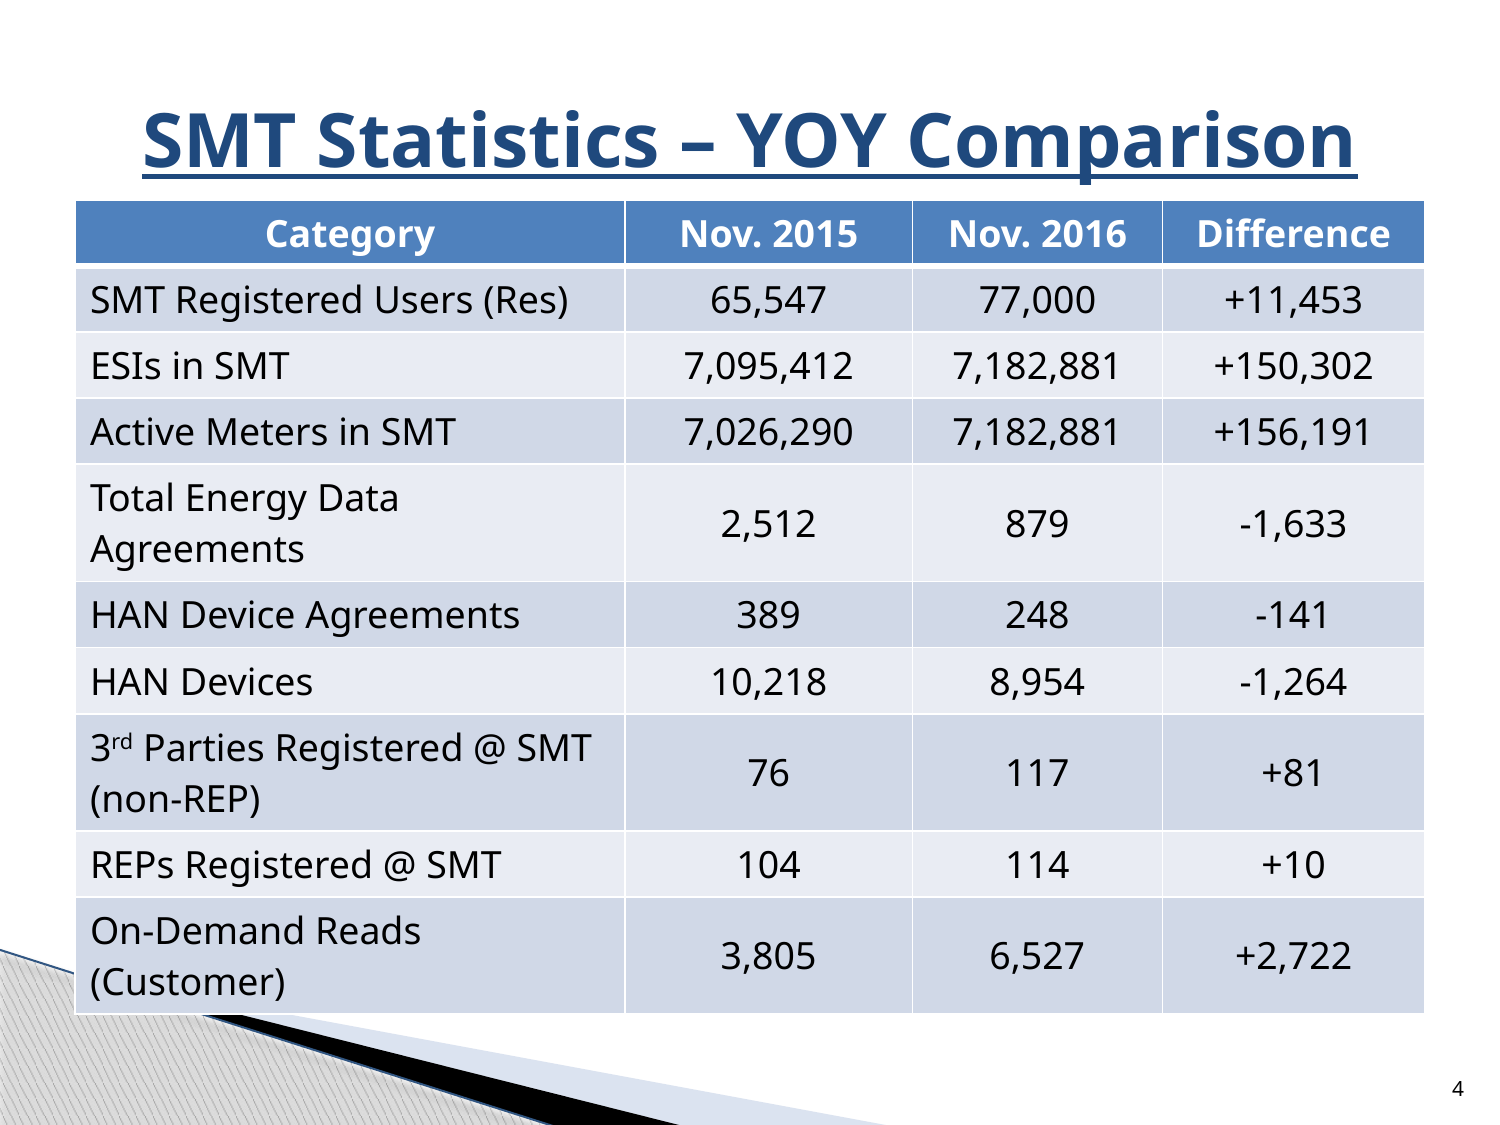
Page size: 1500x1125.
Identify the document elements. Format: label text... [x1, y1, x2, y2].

table_cell 6,527 [913, 898, 1162, 1013]
table_header Category [76, 233, 624, 263]
table_cell On-Demand Reads (Customer) [76, 898, 624, 1013]
table_cell 7,095,412 [626, 333, 912, 397]
table_cell 8,954 [913, 648, 1162, 713]
table_cell Active Meters in SMT [76, 399, 624, 463]
table_cell -141 [1163, 582, 1424, 647]
slide_number 4 [1418, 1051, 1479, 1112]
table_cell 248 [913, 582, 1162, 647]
table_cell 65,547 [626, 269, 912, 331]
table_cell -1,264 [1163, 648, 1424, 713]
table_cell -1,633 [1163, 465, 1424, 581]
table_cell 104 [626, 832, 912, 896]
table_cell HAN Devices [76, 648, 624, 713]
table_cell +150,302 [1163, 333, 1424, 397]
table_header Nov. 2016 [913, 233, 1162, 263]
table_cell SMT Registered Users (Res) [76, 269, 624, 331]
table_cell REPs Registered @ SMT [76, 832, 624, 896]
table_cell +156,191 [1163, 399, 1424, 463]
table_cell +11,453 [1163, 269, 1424, 331]
title SMT Statistics – YOY Comparison [75, 45, 1425, 233]
table_cell 2,512 [626, 465, 912, 581]
table_cell 3,805 [626, 898, 912, 1013]
table_cell 3rd Parties Registered @ SMT (non-REP) [76, 715, 624, 830]
table_cell 114 [913, 832, 1162, 896]
table_cell 76 [626, 715, 912, 830]
table_cell 7,026,290 [626, 399, 912, 463]
table_cell 10,218 [626, 648, 912, 713]
table_cell +81 [1163, 715, 1424, 830]
table_cell ESIs in SMT [76, 333, 624, 397]
table_header Difference [1163, 233, 1424, 263]
table_header Nov. 2015 [626, 233, 912, 263]
table_cell 7,182,881 [913, 333, 1162, 397]
table_cell +10 [1163, 832, 1424, 896]
table_cell 879 [913, 465, 1162, 581]
table_cell HAN Device Agreements [76, 582, 624, 647]
table_cell +2,722 [1163, 898, 1424, 1013]
table_cell 389 [626, 582, 912, 647]
table_cell 7,182,881 [913, 399, 1162, 463]
table_cell 117 [913, 715, 1162, 830]
table_cell Total Energy Data Agreements [76, 465, 624, 581]
table_cell 77,000 [913, 269, 1162, 331]
